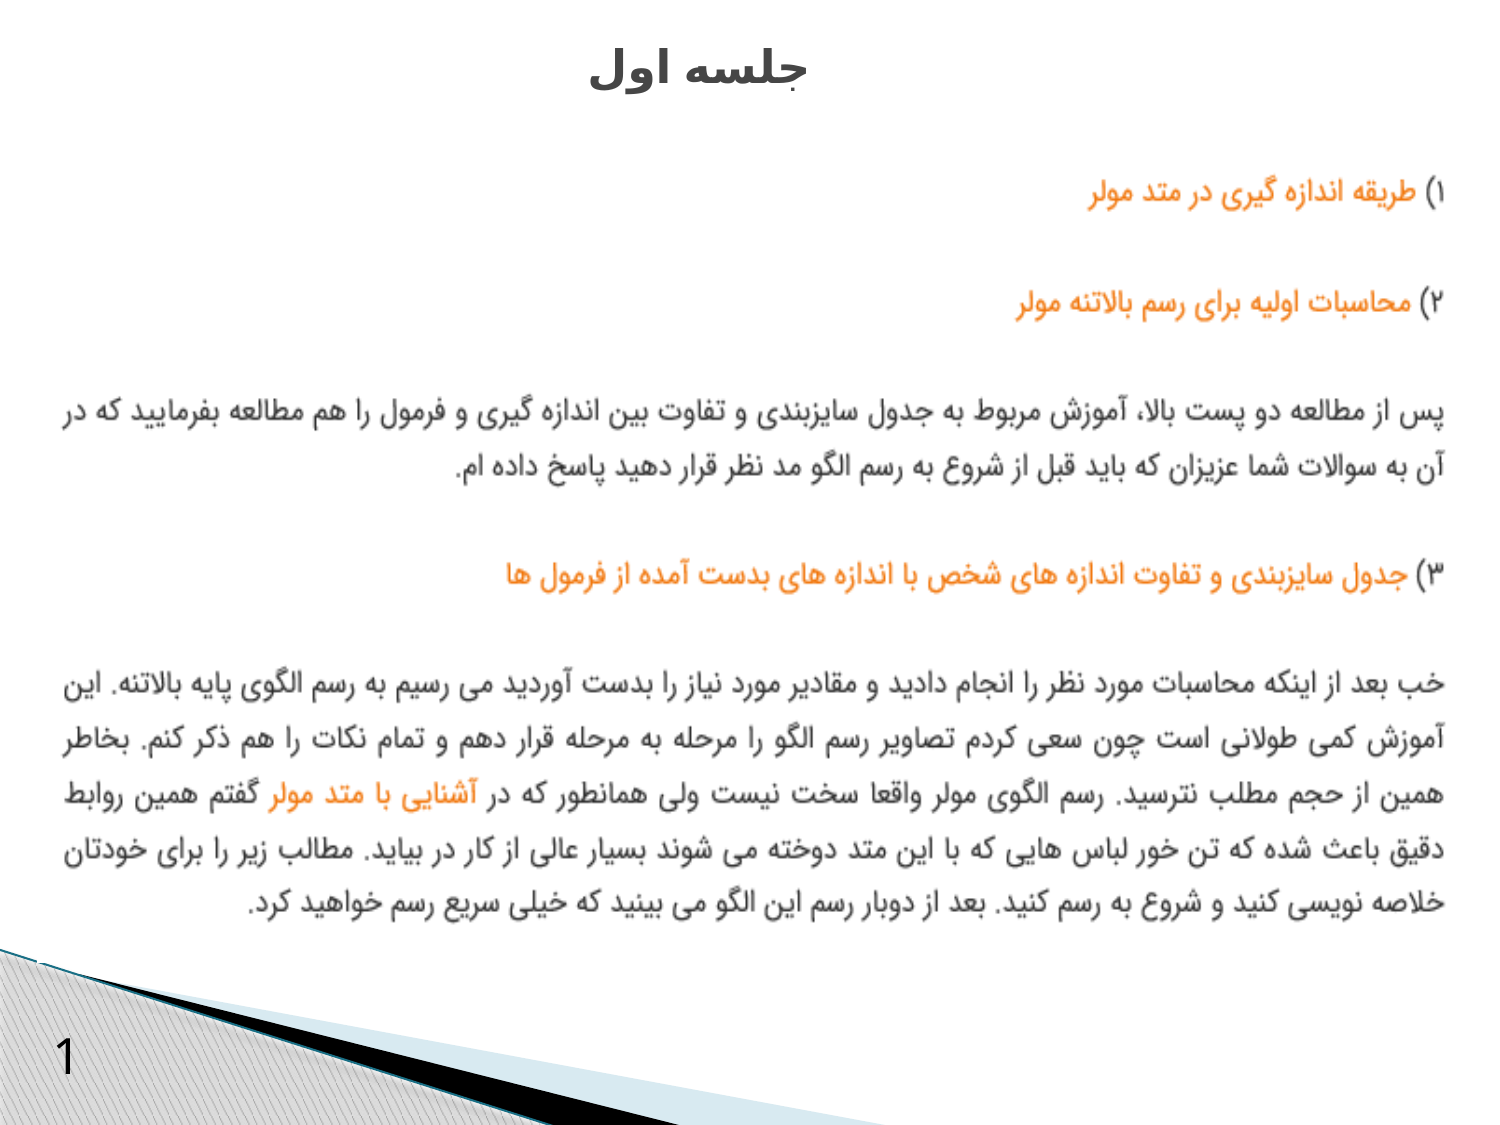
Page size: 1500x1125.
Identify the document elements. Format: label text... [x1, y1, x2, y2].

title جلسه اول [537, 12, 825, 118]
picture [37, 146, 1481, 963]
text_box 1 [37, 1017, 138, 1093]
